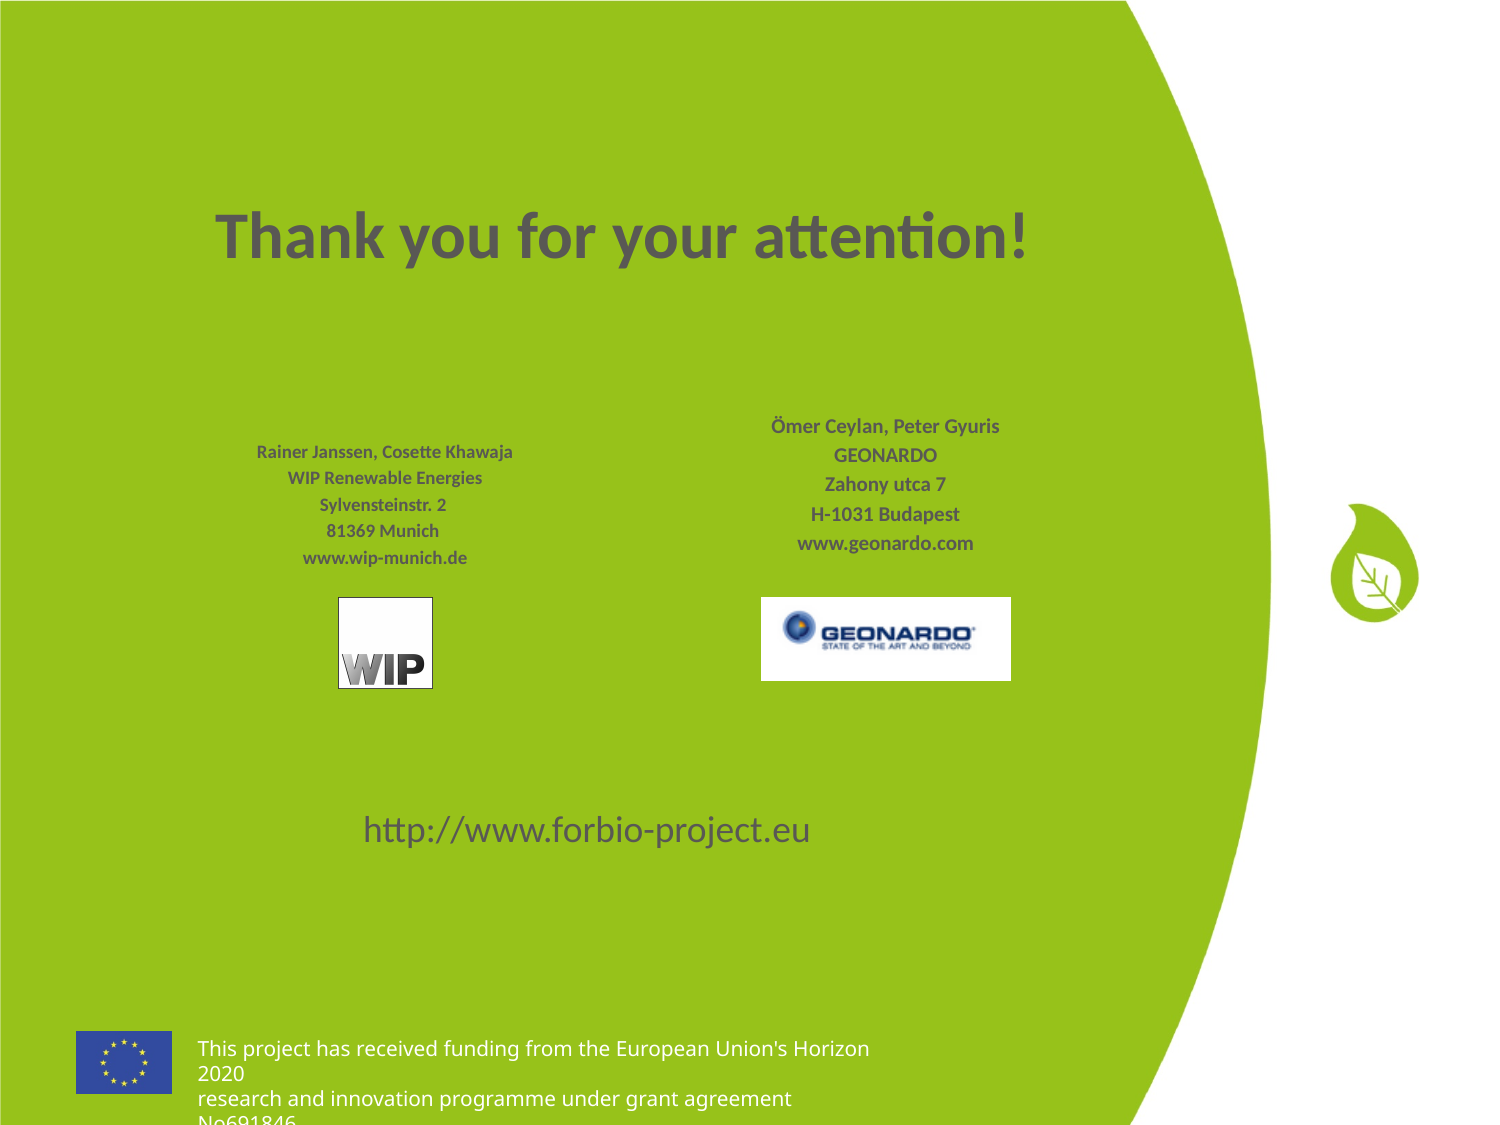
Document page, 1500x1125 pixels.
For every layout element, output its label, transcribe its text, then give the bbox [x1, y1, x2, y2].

text_box Ömer Ceylan, Peter Gyuris GEONARDO Zahony utca 7 H-1031 Budapest www.geonardo.com [620, 255, 1152, 598]
text_box Rainer Janssen, Cosette Khawaja WIP Renewable Energies Sylvensteinstr. 2 81369 Munich www.wip-munich.de [54, 269, 716, 648]
text_box http://www.forbio-project.eu [348, 797, 1028, 858]
picture [240, 1117, 246, 1125]
list Thank you for your attention! [200, 91, 1500, 279]
picture [0, 0, 1500, 1125]
